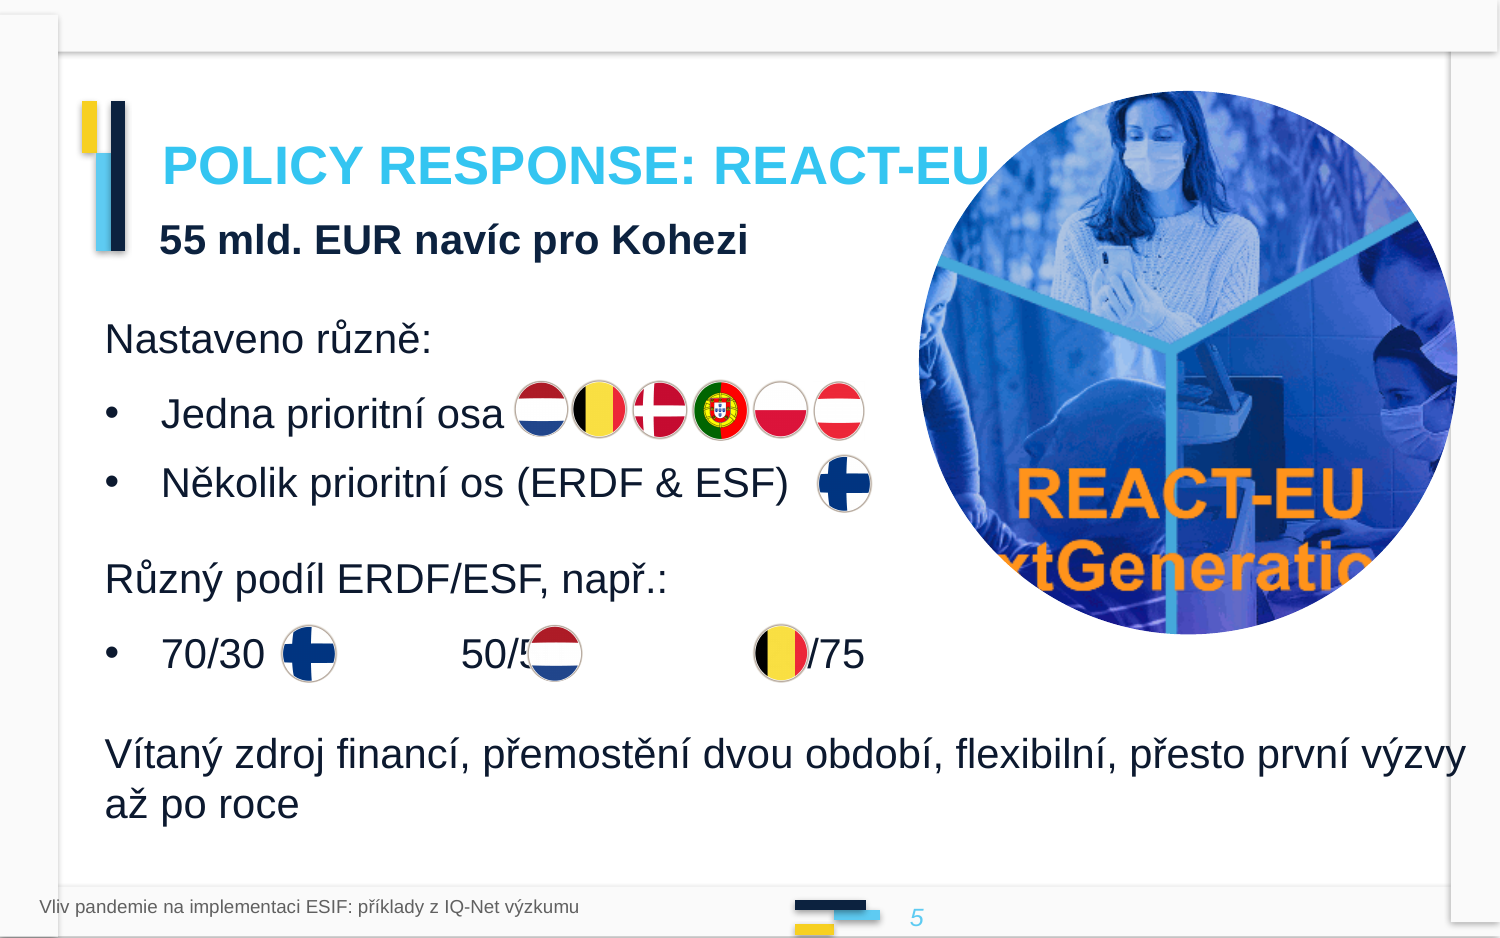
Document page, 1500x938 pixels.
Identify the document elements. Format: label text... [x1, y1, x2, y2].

list Vliv pandemie na implementaci ESIF: příklady z IQ-Net výzkumu [24, 887, 651, 926]
picture [630, 380, 689, 441]
list POLICY RESPONSE: REACT-EU [72, 90, 917, 215]
picture [752, 379, 810, 440]
picture [280, 623, 338, 683]
picture [752, 623, 810, 683]
picture [512, 379, 569, 438]
picture [570, 379, 628, 440]
picture [918, 90, 1458, 635]
picture [815, 453, 874, 513]
slide_number 5 [841, 893, 939, 938]
picture [813, 381, 866, 441]
picture [525, 623, 583, 683]
text_box 55 mld. EUR navíc pro Kohezi [145, 205, 877, 281]
picture [690, 379, 751, 441]
list Nastaveno různě: Jedna prioritní osa Několik prioritní os (ERDF & ESF) Různý podíl ERDF/ESF, např.: 70/30 50/50 25/75 Vítaný zdroj financí, přemostění dvou období, flexibilní, přesto první výzvy až po roce [89, 304, 1500, 888]
